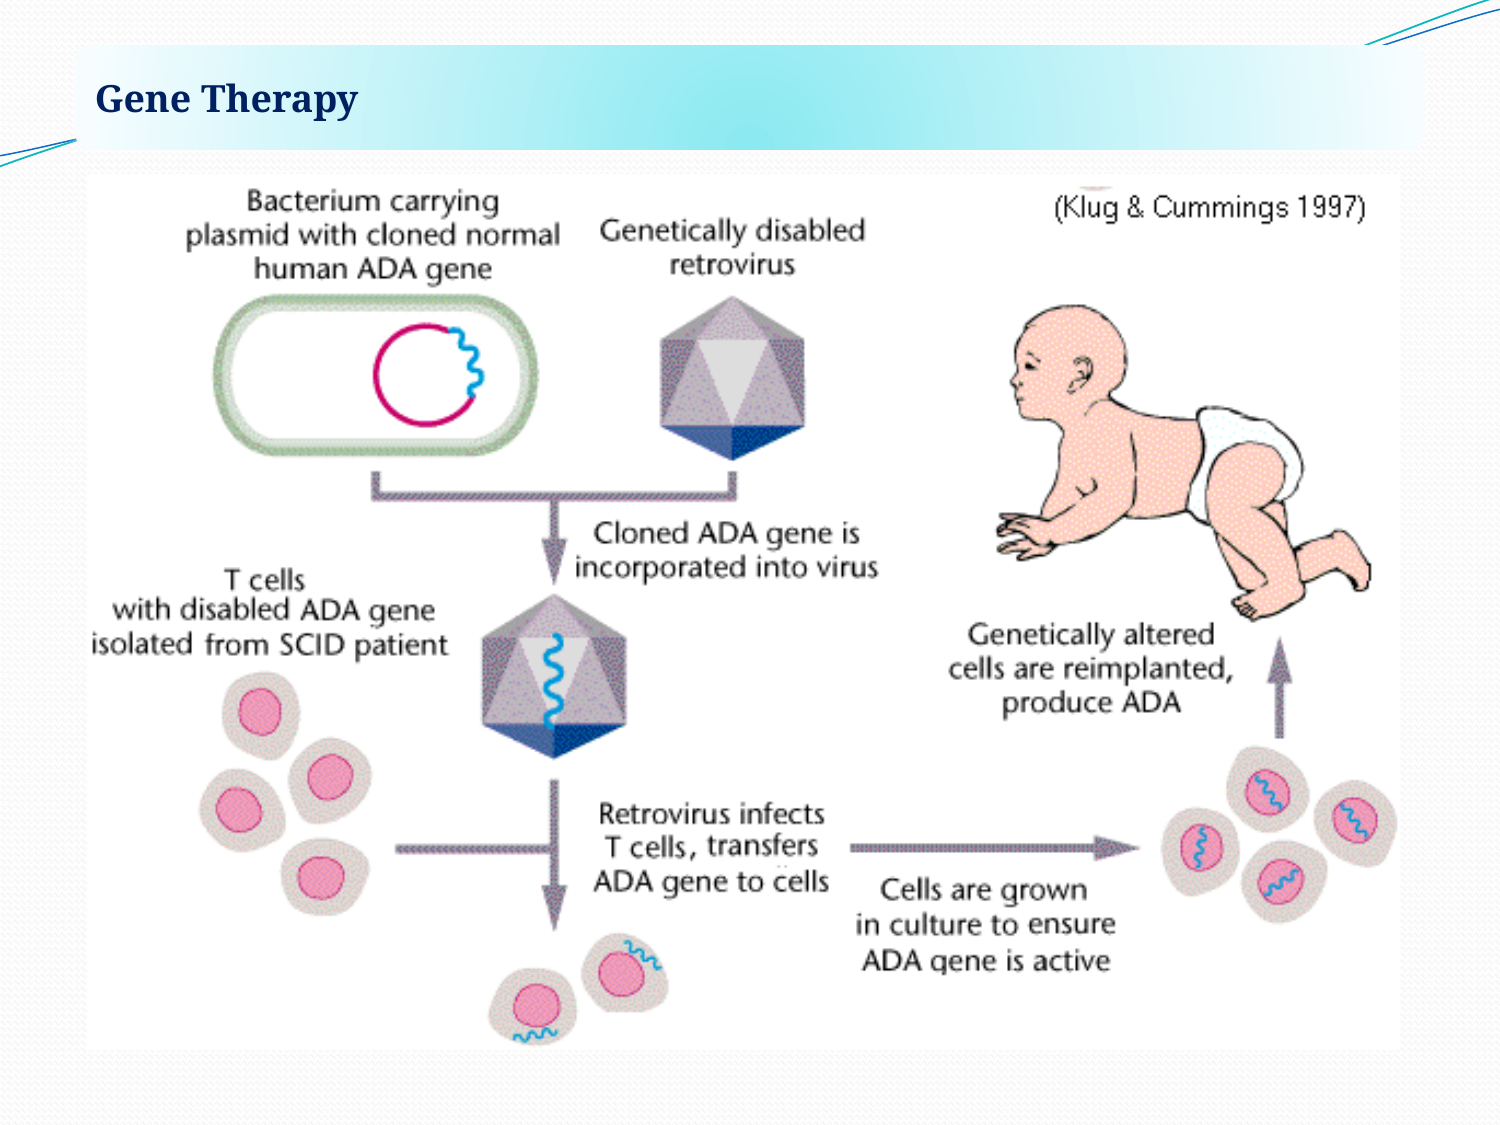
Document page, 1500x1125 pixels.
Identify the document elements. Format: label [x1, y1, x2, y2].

picture [87, 174, 1401, 1051]
text_box [74, 44, 1426, 151]
